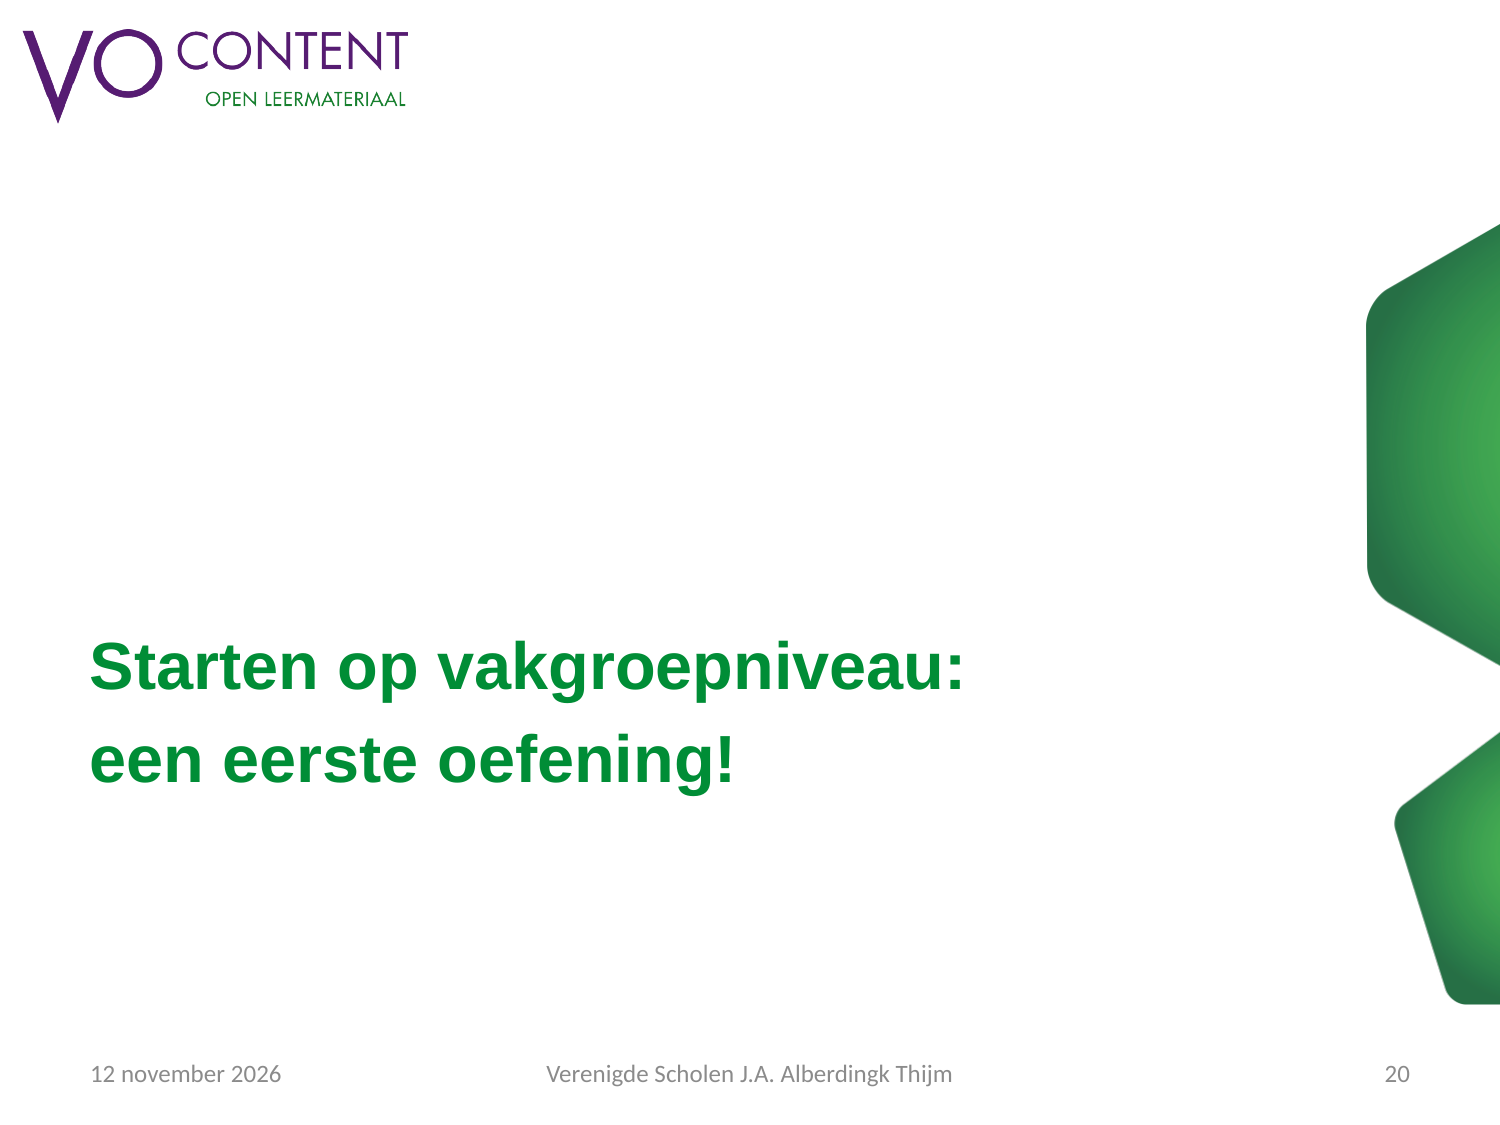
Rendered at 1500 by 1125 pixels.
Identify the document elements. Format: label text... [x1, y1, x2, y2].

slide_number 20 [1074, 1042, 1425, 1103]
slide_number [75, 1042, 425, 1103]
picture [22, 29, 408, 124]
footer Verenigde Scholen J.A. Alberdingk Thijm [512, 1042, 988, 1103]
list Starten op vakgroepniveau: een eerste oefening! [75, 615, 1239, 947]
picture [1366, 222, 1500, 1005]
